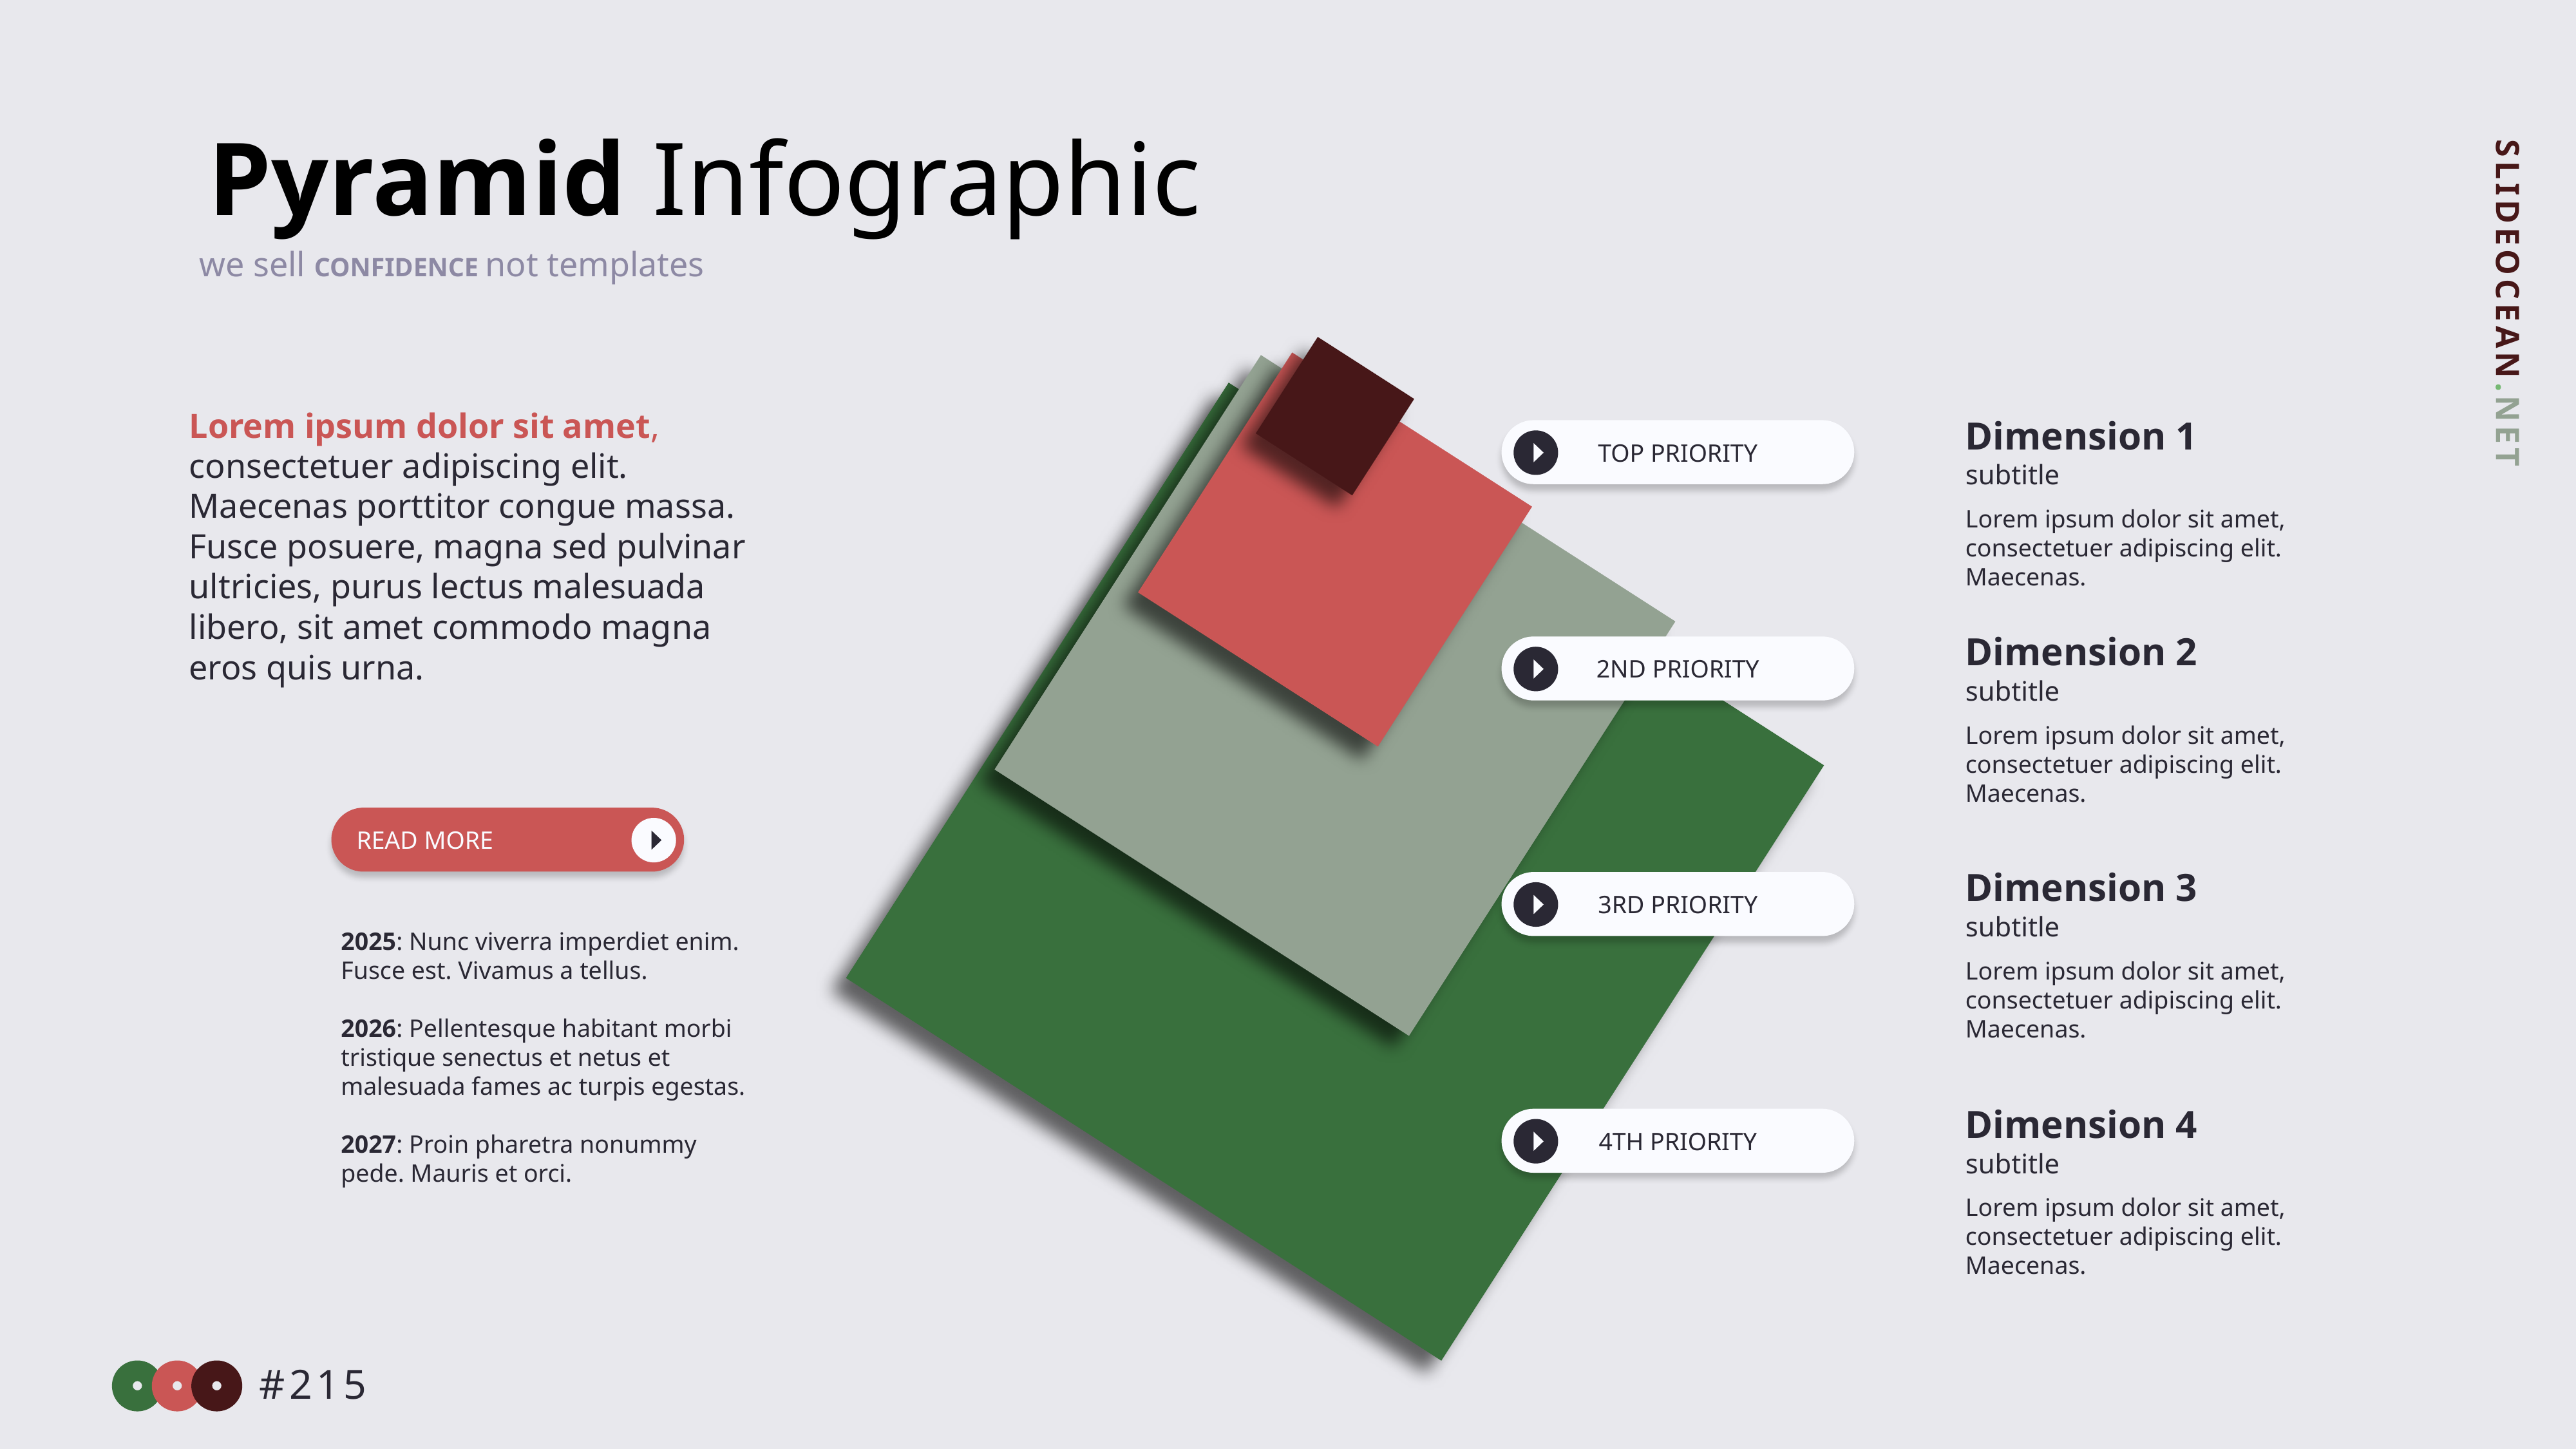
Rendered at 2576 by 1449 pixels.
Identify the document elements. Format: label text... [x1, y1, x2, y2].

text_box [1955, 1095, 2398, 1256]
text_box [1254, 336, 1416, 497]
text_box we sell CONFIDENCE not templates [189, 238, 714, 288]
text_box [1501, 636, 1855, 701]
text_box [1501, 871, 1855, 936]
text_box Pyramid Infographic [198, 110, 1211, 241]
text_box Lorem ipsum dolor sit amet, consectetuer adipiscing elit. Maecenas porttitor congue massa. Fusce posuere, magna sed pulvinar ultricies, purus lectus malesuada libero, sit amet commodo magna eros quis urna. [180, 399, 772, 691]
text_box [1955, 623, 2398, 784]
text_box [1136, 424, 1534, 748]
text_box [1501, 419, 1855, 485]
text_box [993, 354, 1677, 1037]
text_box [1955, 858, 2398, 1020]
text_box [1955, 406, 2398, 568]
text_box [1525, 710, 1826, 871]
text_box [844, 783, 1709, 1363]
text_box 2025: Nunc viverra imperdiet enim. Fusce est. Vivamus a tellus. 2026: Pellentesque habitant morbi tristique senectus et netus et malesuada fames ac turpis egestas. 2027: Proin pharetra nonummy pede. Mauris et orci. [331, 921, 764, 1192]
text_box #215 [259, 1359, 402, 1408]
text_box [1501, 1108, 1855, 1173]
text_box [331, 807, 685, 872]
